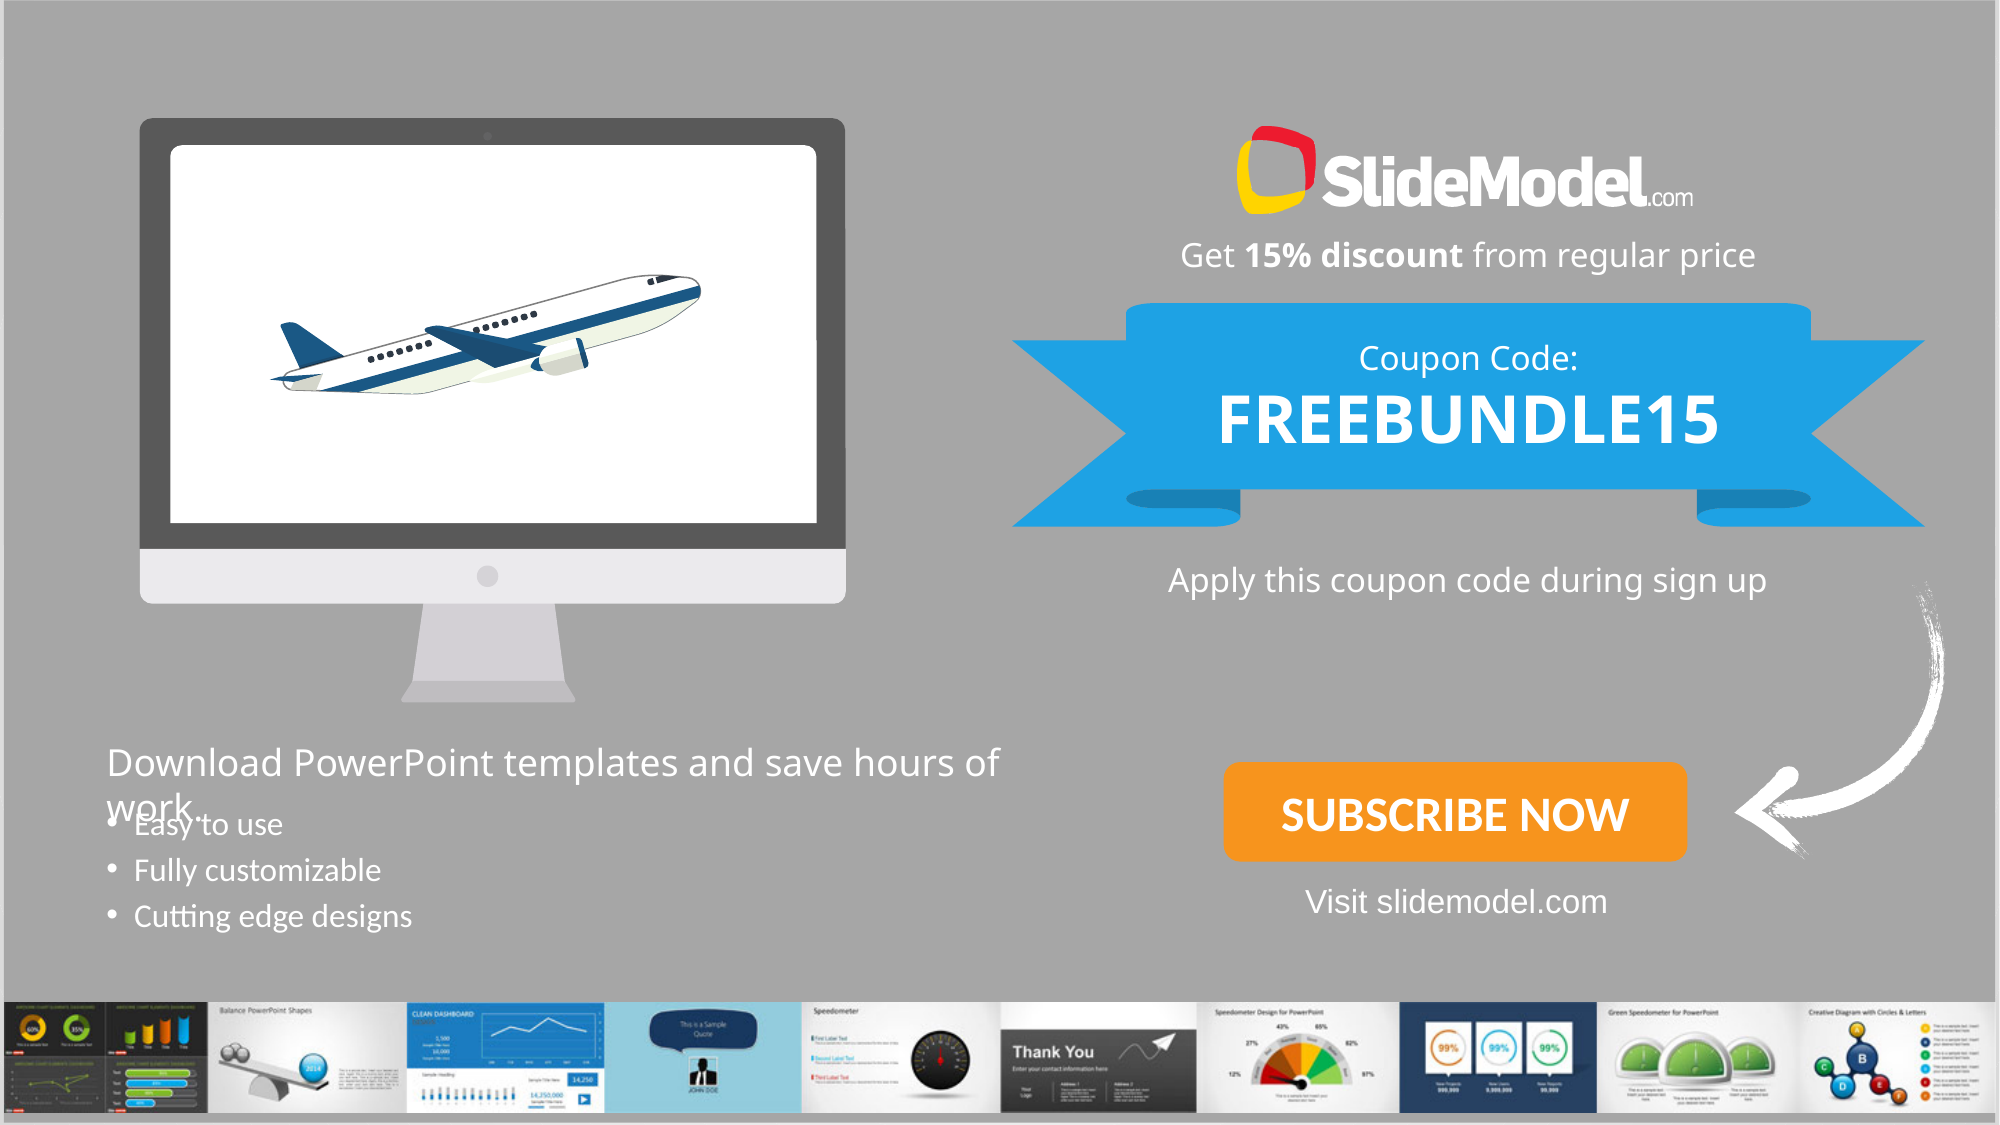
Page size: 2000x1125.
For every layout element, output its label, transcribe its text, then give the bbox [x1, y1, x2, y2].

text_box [139, 117, 847, 703]
text_box Coupon Code: FREEBUNDLE15 [1172, 329, 1765, 464]
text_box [269, 274, 706, 395]
text_box SUBSCRIBE NOW [1221, 759, 1690, 864]
text_box Get 15% discount from regular price [1057, 226, 1880, 281]
text_box Visit slidemodel.com [1247, 873, 1667, 927]
text_box [1734, 594, 1946, 860]
picture [1236, 126, 1694, 214]
text_box [1926, 587, 1934, 601]
text_box [2, 0, 1997, 1004]
text_box Apply this coupon code during sign up [1129, 551, 1808, 607]
text_box [1012, 303, 1926, 527]
picture [3, 1002, 1996, 1114]
text_box Easy to use Fully customizable Cutting edge designs [91, 837, 863, 942]
text_box Download PowerPoint templates and save hours of work. [91, 732, 1058, 837]
